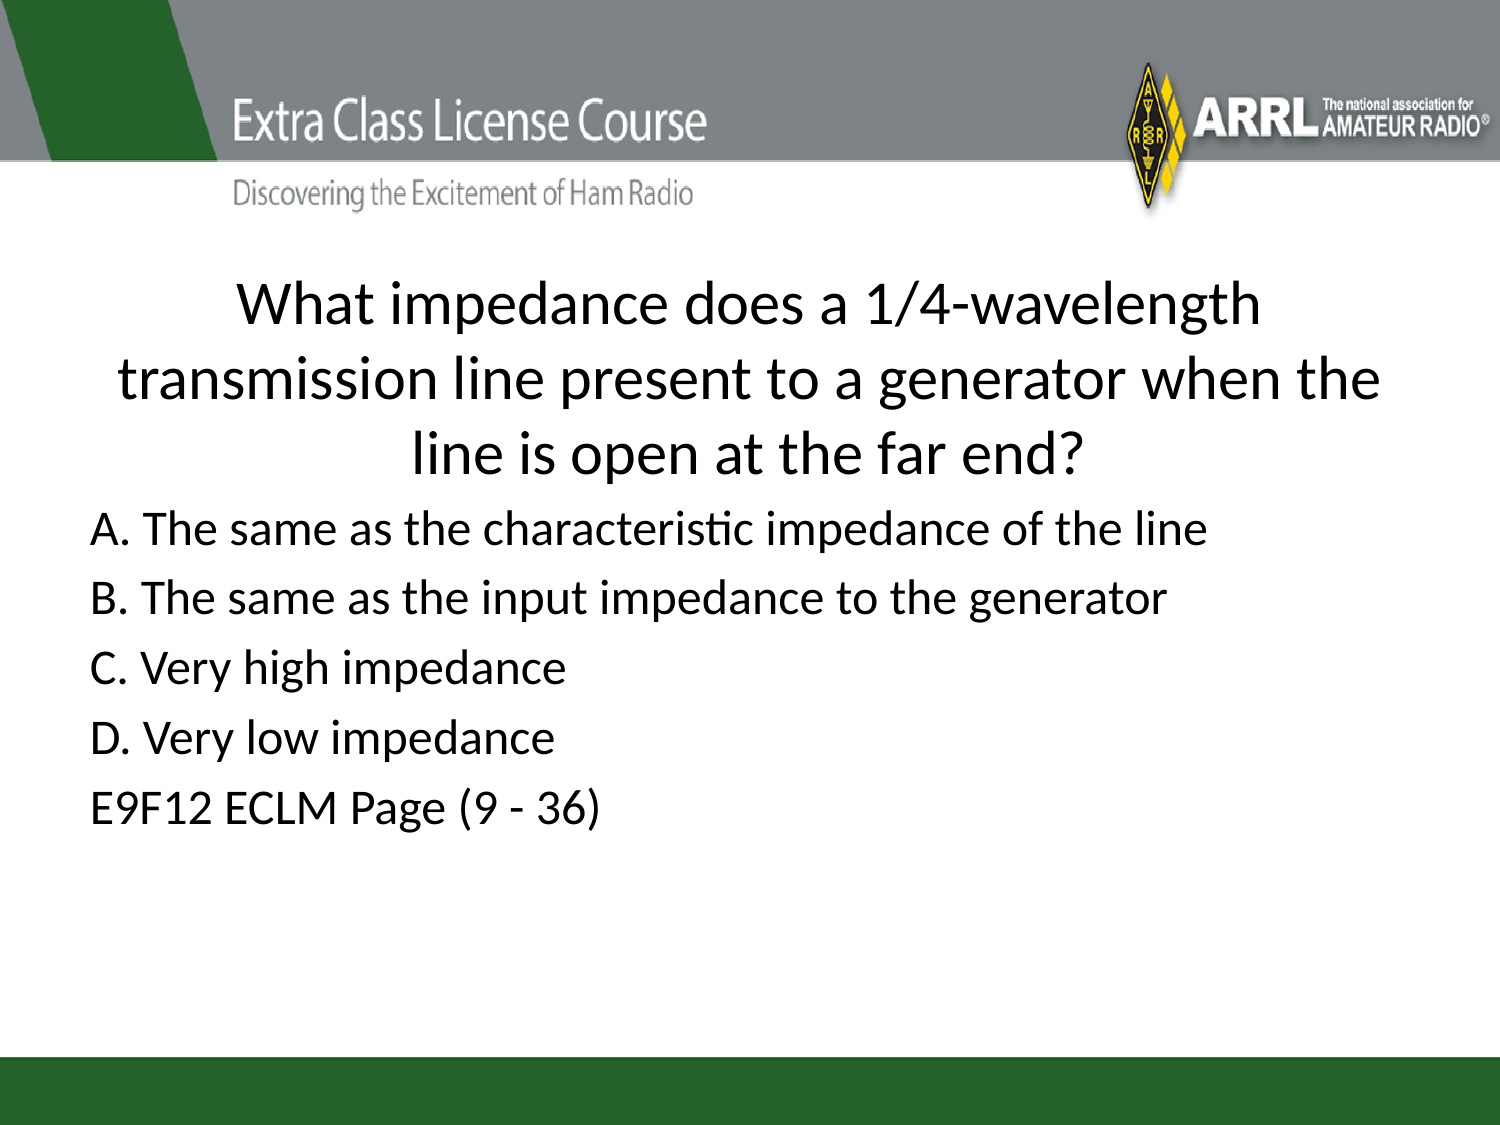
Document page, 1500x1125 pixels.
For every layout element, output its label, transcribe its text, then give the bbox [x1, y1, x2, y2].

picture [0, 0, 1500, 1125]
title What impedance does a 1/4-wavelength transmission line present to a generator when the line is open at the far end? [75, 254, 1425, 435]
list A. The same as the characteristic impedance of the line B. The same as the input impedance to the generator C. Very high impedance D. Very low impedance E9F12 ECLM Page (9 - 36) [75, 487, 1425, 1005]
